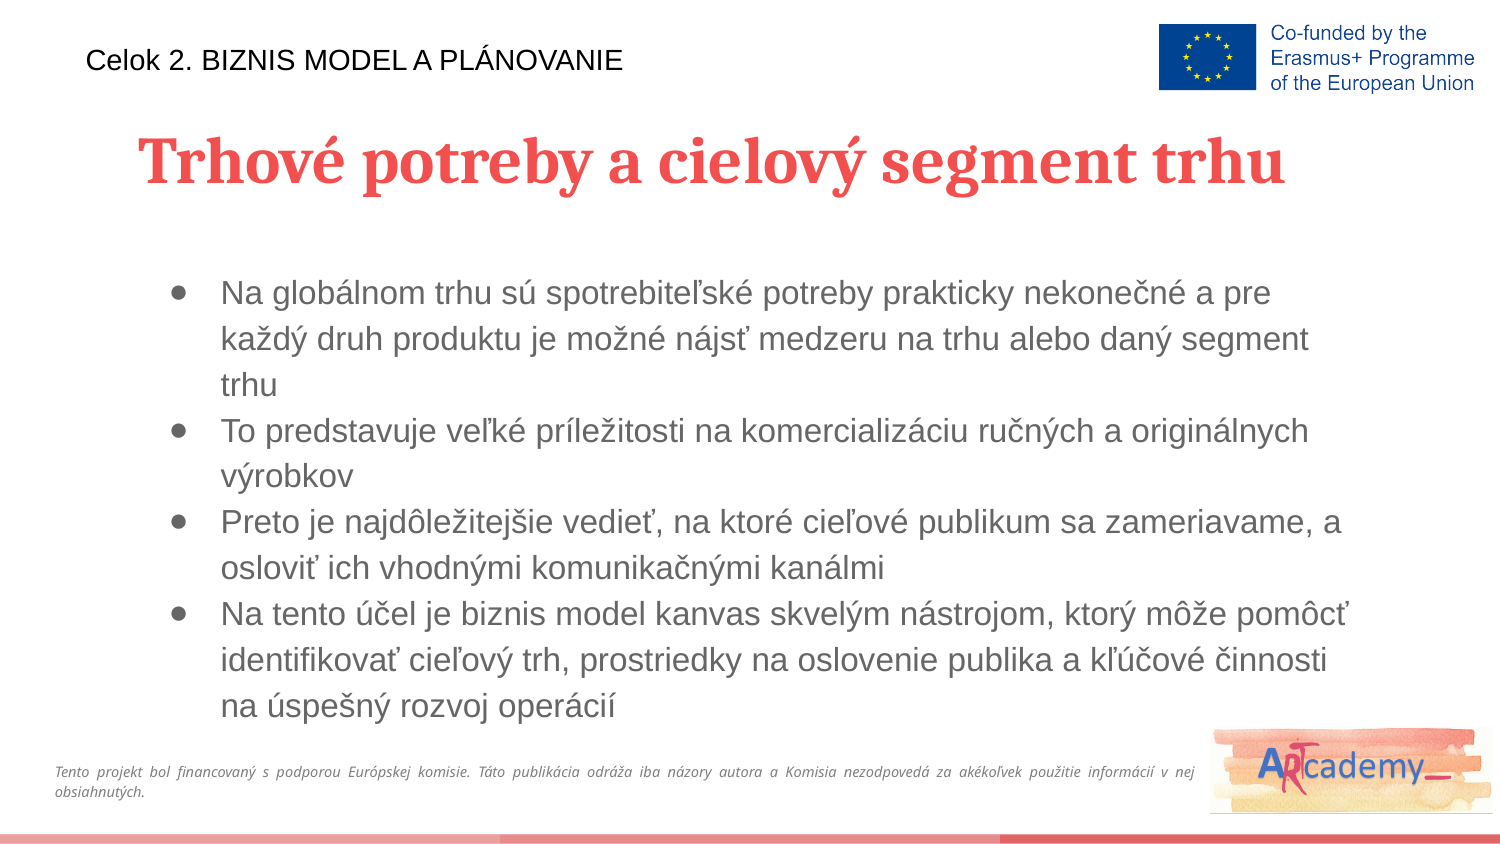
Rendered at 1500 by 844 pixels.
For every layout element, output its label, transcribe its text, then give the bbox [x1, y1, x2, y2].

picture [1158, 24, 1474, 94]
text_box Celok 2. BIZNIS MODEL A PLÁNOVANIE [70, 33, 750, 84]
title Trhové potreby a cielový segment trhu [94, 64, 1333, 213]
list Na globálnom trhu sú spotrebiteľské potreby prakticky nekonečné a pre každý druh produktu je možné nájsť medzeru na trhu alebo daný segment trhu To predstavuje veľké príležitosti na komercializáciu ručných a originálnych výrobkov Preto je najdôležitejšie vedieť, na ktoré cieľové publikum sa zameriavame, a osloviť ich vhodnými komunikačnými kanálmi Na tento účel je biznis model kanvas skvelým nástrojom, ktorý môže pomôcť identifikovať cieľový trh, prostriedky na oslovenie publika a kľúčové činnosti na úspešný rozvoj operácií [130, 250, 1370, 701]
text_box Tento projekt bol financovaný s podporou Európskej komisie. Táto publikácia odráža iba názory autora a Komisia nezodpovedá za akékoľvek použitie informácií v nej obsiahnutých. [39, 754, 1205, 799]
picture [1210, 709, 1493, 844]
